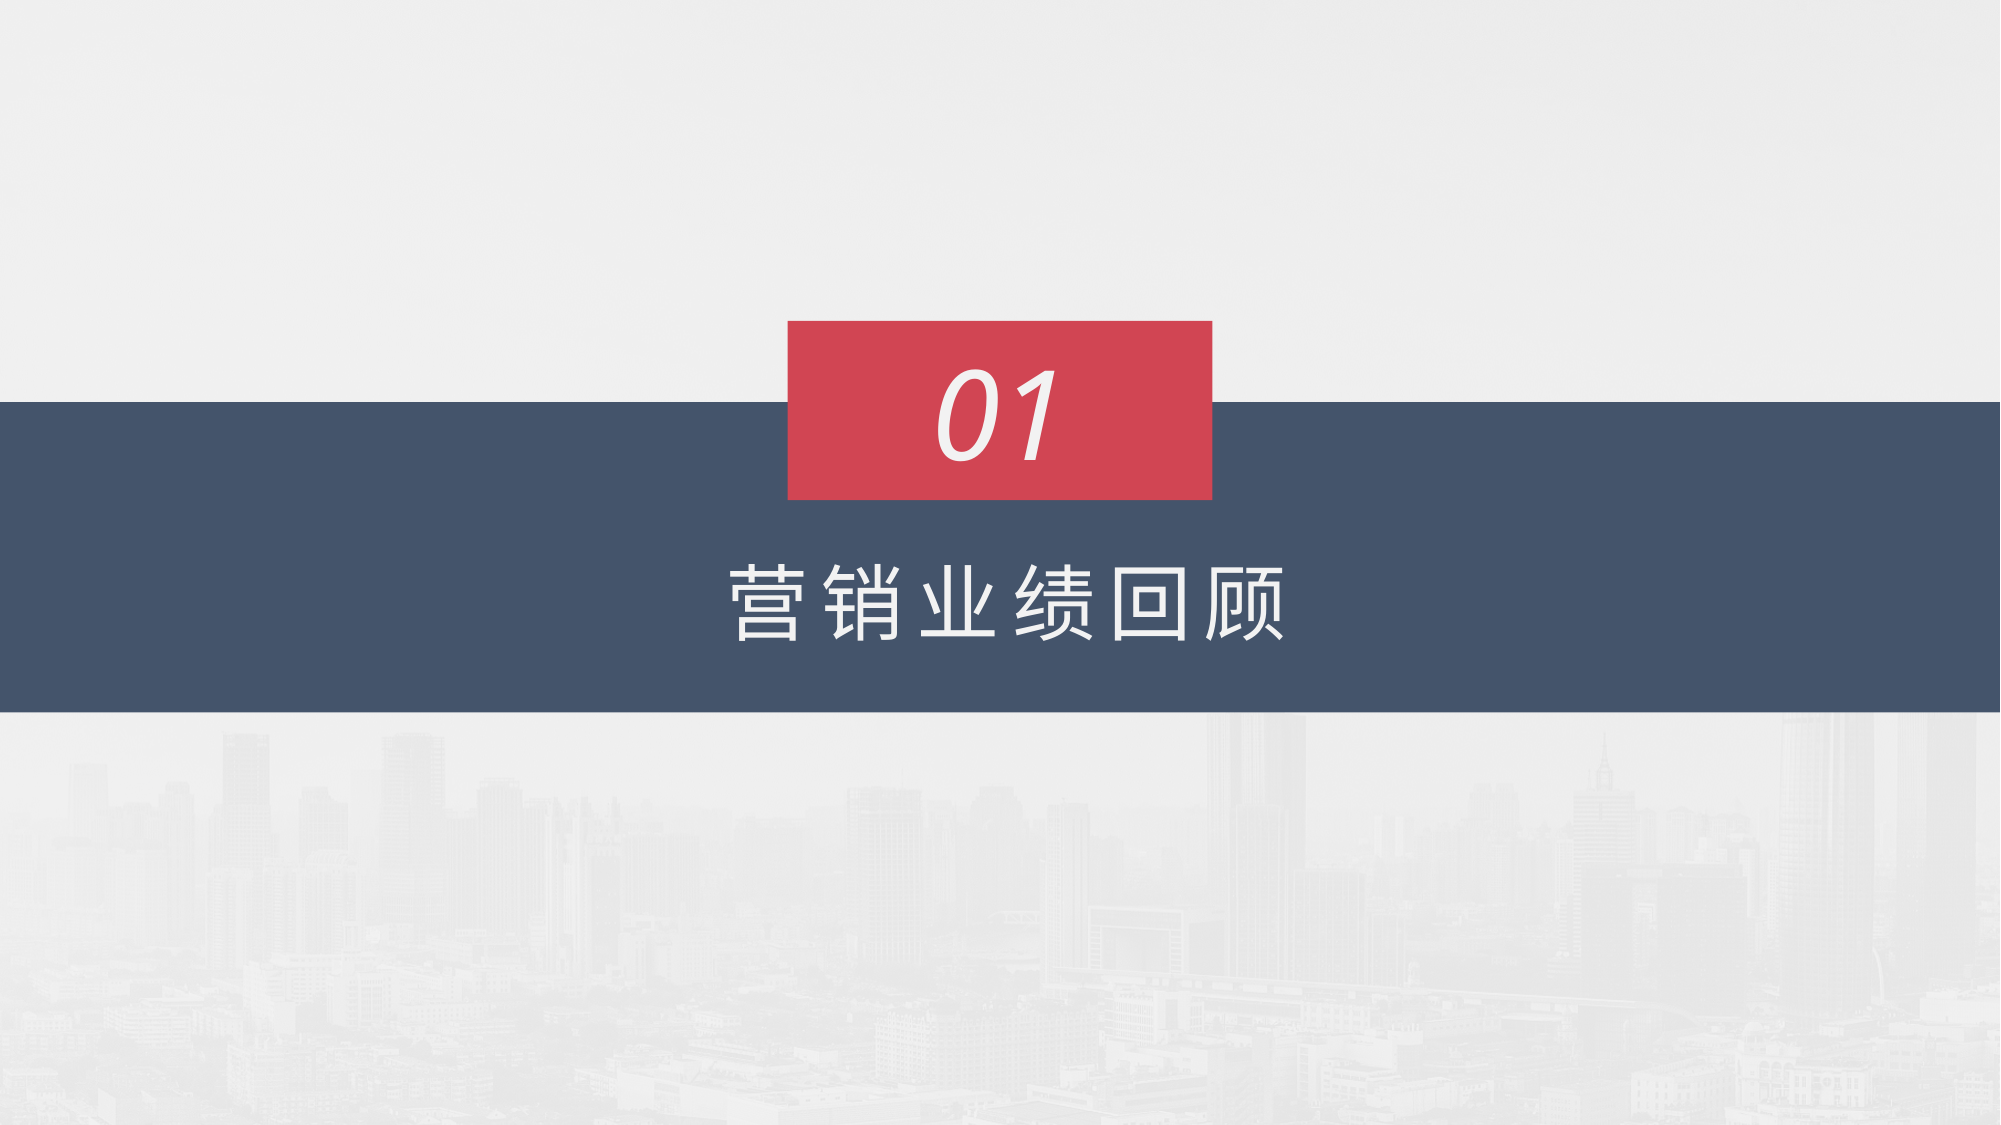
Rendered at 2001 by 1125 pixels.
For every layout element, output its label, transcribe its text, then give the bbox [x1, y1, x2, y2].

text_box [0, 401, 2000, 713]
text_box 01 [786, 320, 1213, 501]
text_box 营销业绩回顾 [710, 544, 1303, 659]
